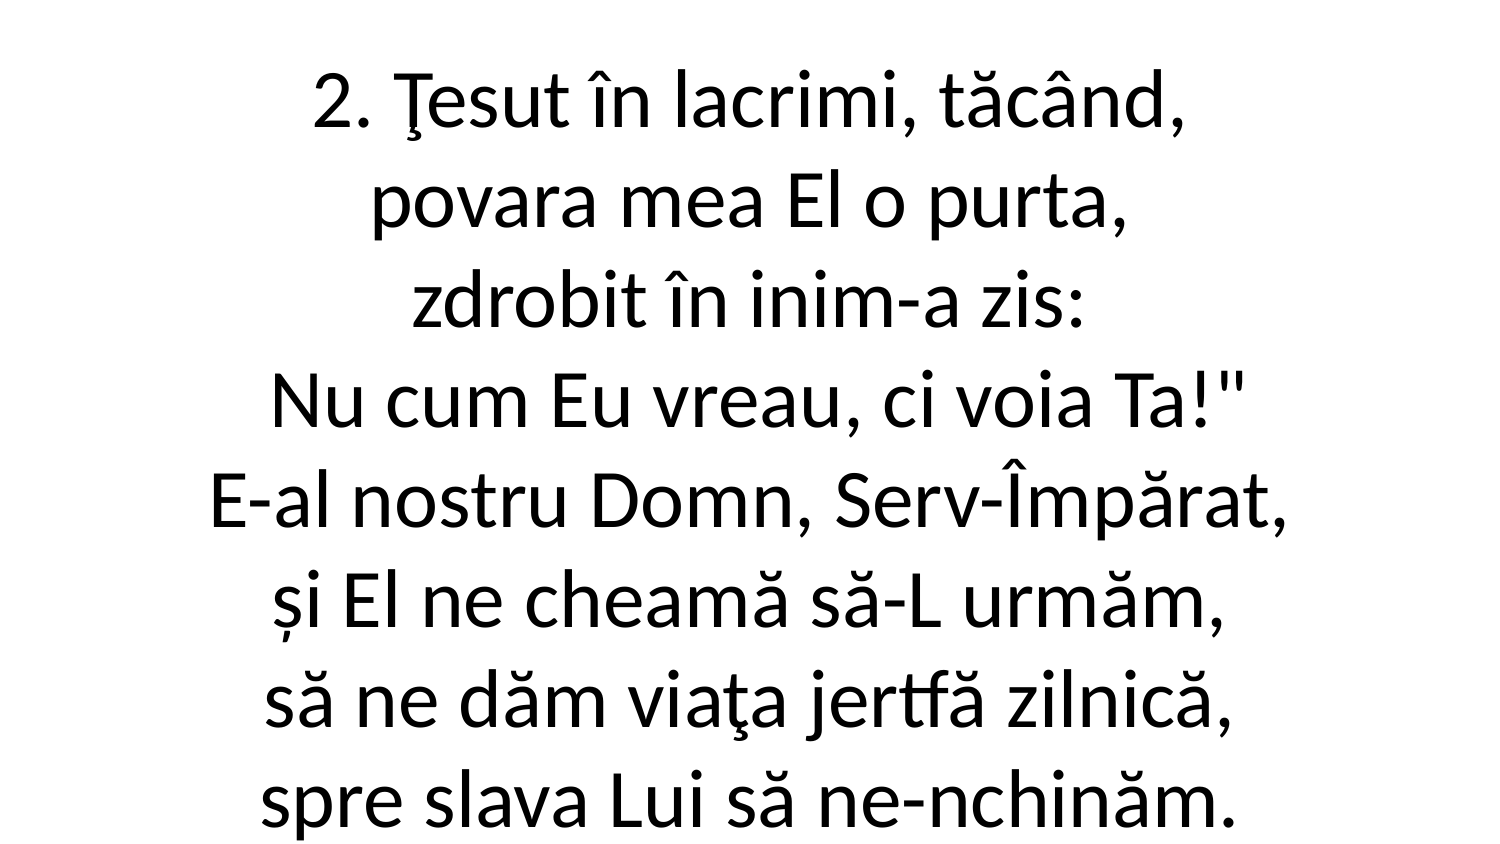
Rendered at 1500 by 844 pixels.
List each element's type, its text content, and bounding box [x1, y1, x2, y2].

text_box 2. Ţesut în lacrimi, tăcând, povara mea El o purta, zdrobit în inim-a zis: Nu cum Eu vreau, ci voia Ta!" E-al nostru Domn, Serv-Împărat, și El ne cheamă să-L urmăm, să ne dăm viaţa jertfă zilnică, spre slava Lui să ne-nchinăm. [193, 0, 1307, 844]
